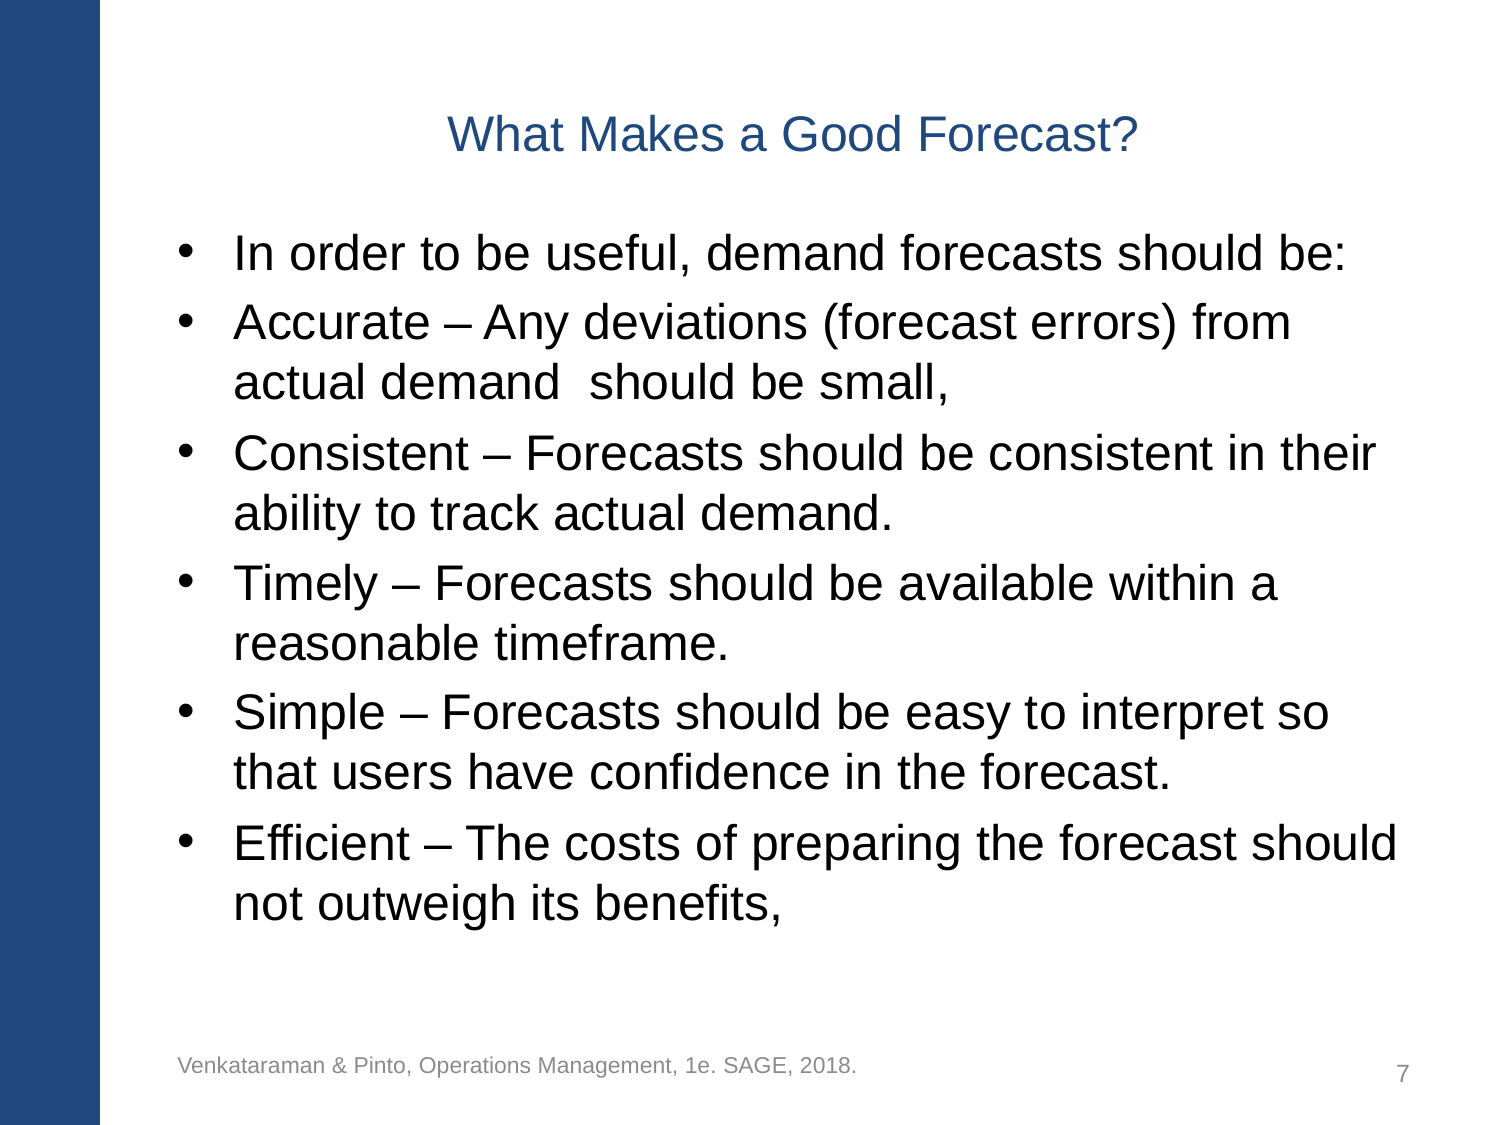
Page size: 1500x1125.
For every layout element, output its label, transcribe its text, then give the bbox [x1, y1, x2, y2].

footer Venkataraman & Pinto, Operations Management, 1e. SAGE, 2018. [162, 1042, 1313, 1103]
title What Makes a Good Forecast? [162, 37, 1425, 212]
slide_number 7 [1350, 1042, 1425, 1103]
list In order to be useful, demand forecasts should be: Accurate – Any deviations (forecast errors) from actual demand should be small, Consistent – Forecasts should be consistent in their ability to track actual demand. Timely – Forecasts should be available within a reasonable timeframe. Simple – Forecasts should be easy to interpret so that users have confidence in the forecast. Efficient – The costs of preparing the forecast should not outweigh its benefits, [162, 212, 1425, 1025]
